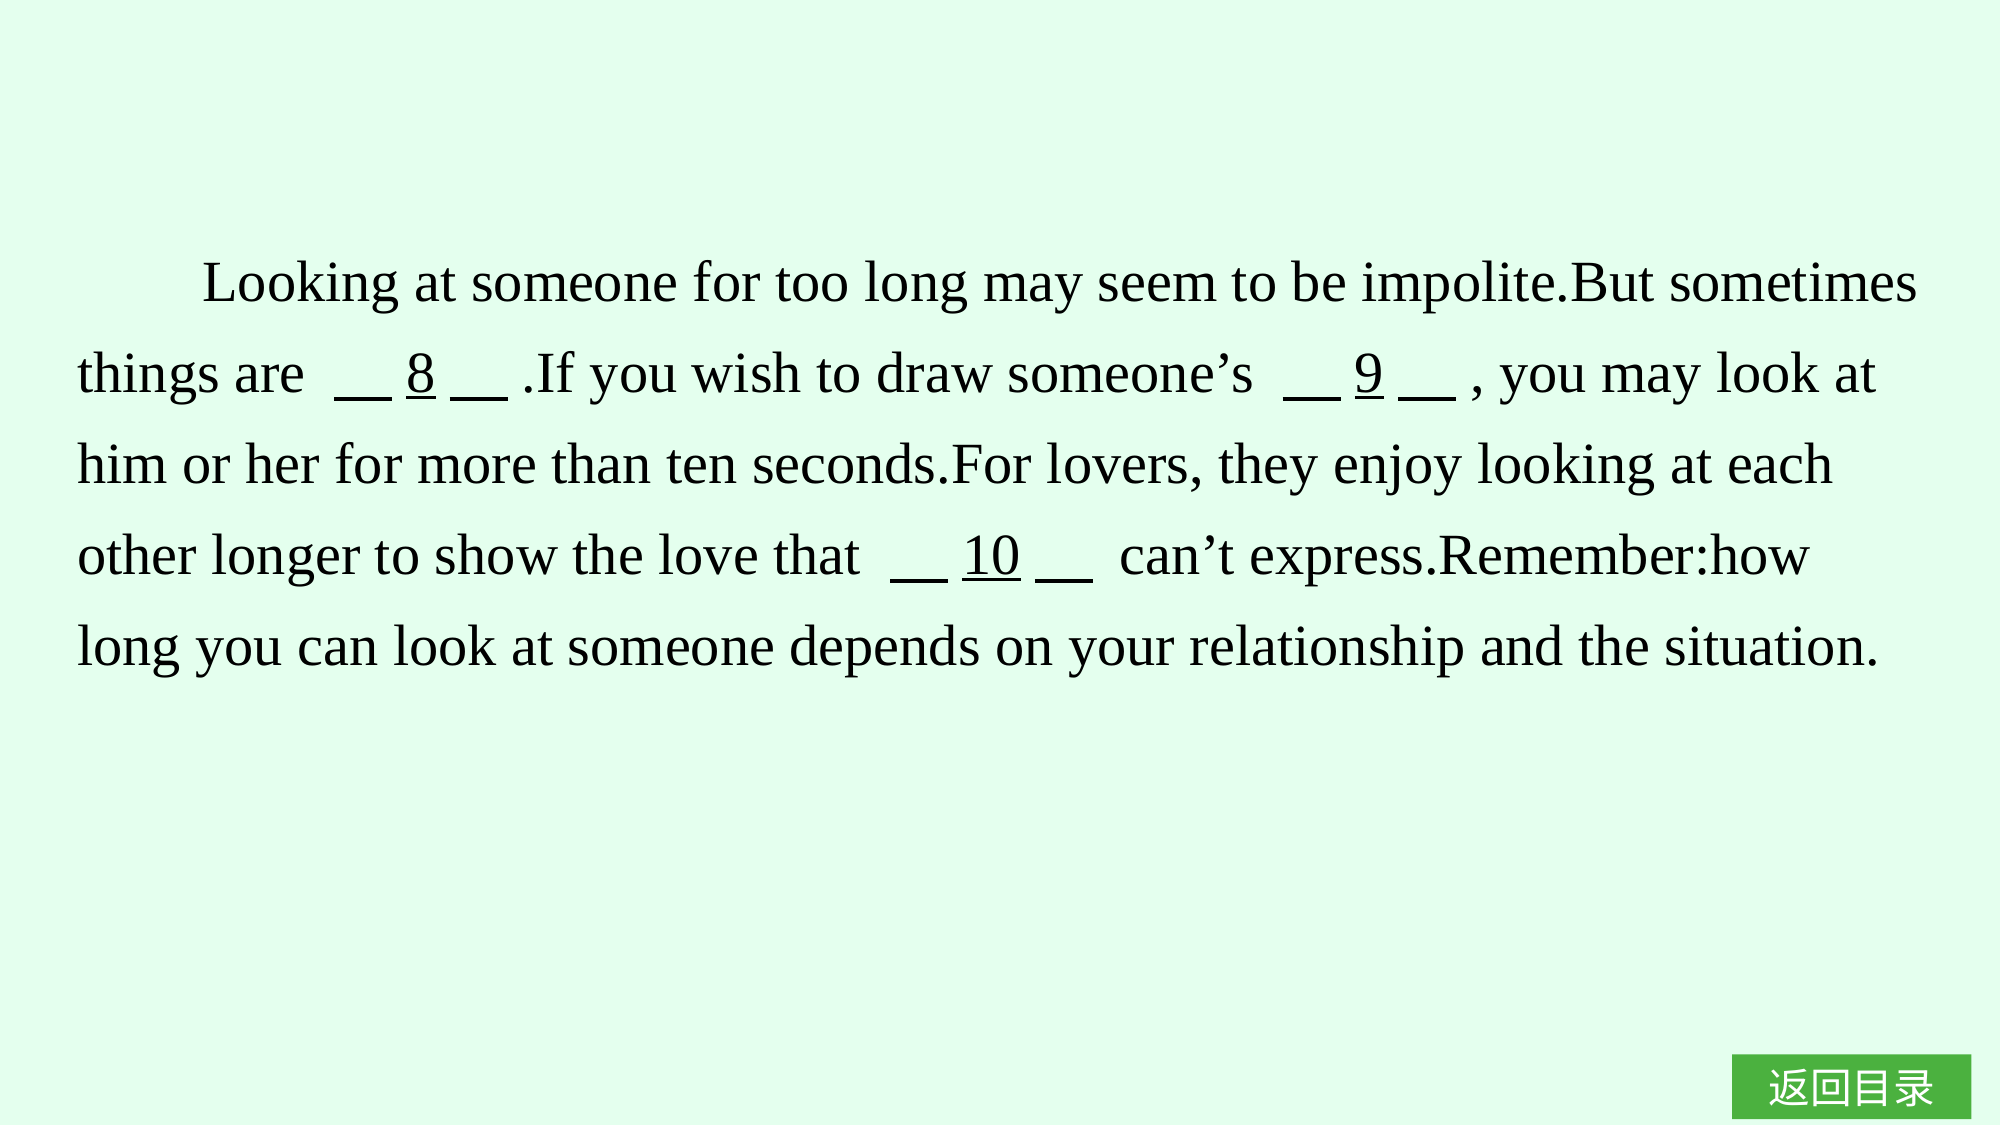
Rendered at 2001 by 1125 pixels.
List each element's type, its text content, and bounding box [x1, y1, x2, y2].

text_box Looking at someone for too long may seem to be impolite.But sometimes things are 8 .If you wish to draw someone’s 9 , you may look at him or her for more than ten seconds.For lovers, they enjoy looking at each other longer to show the love that 10 can’t express.Remember:how long you can look at someone depends on your relationship and the situation. [62, 214, 1938, 685]
